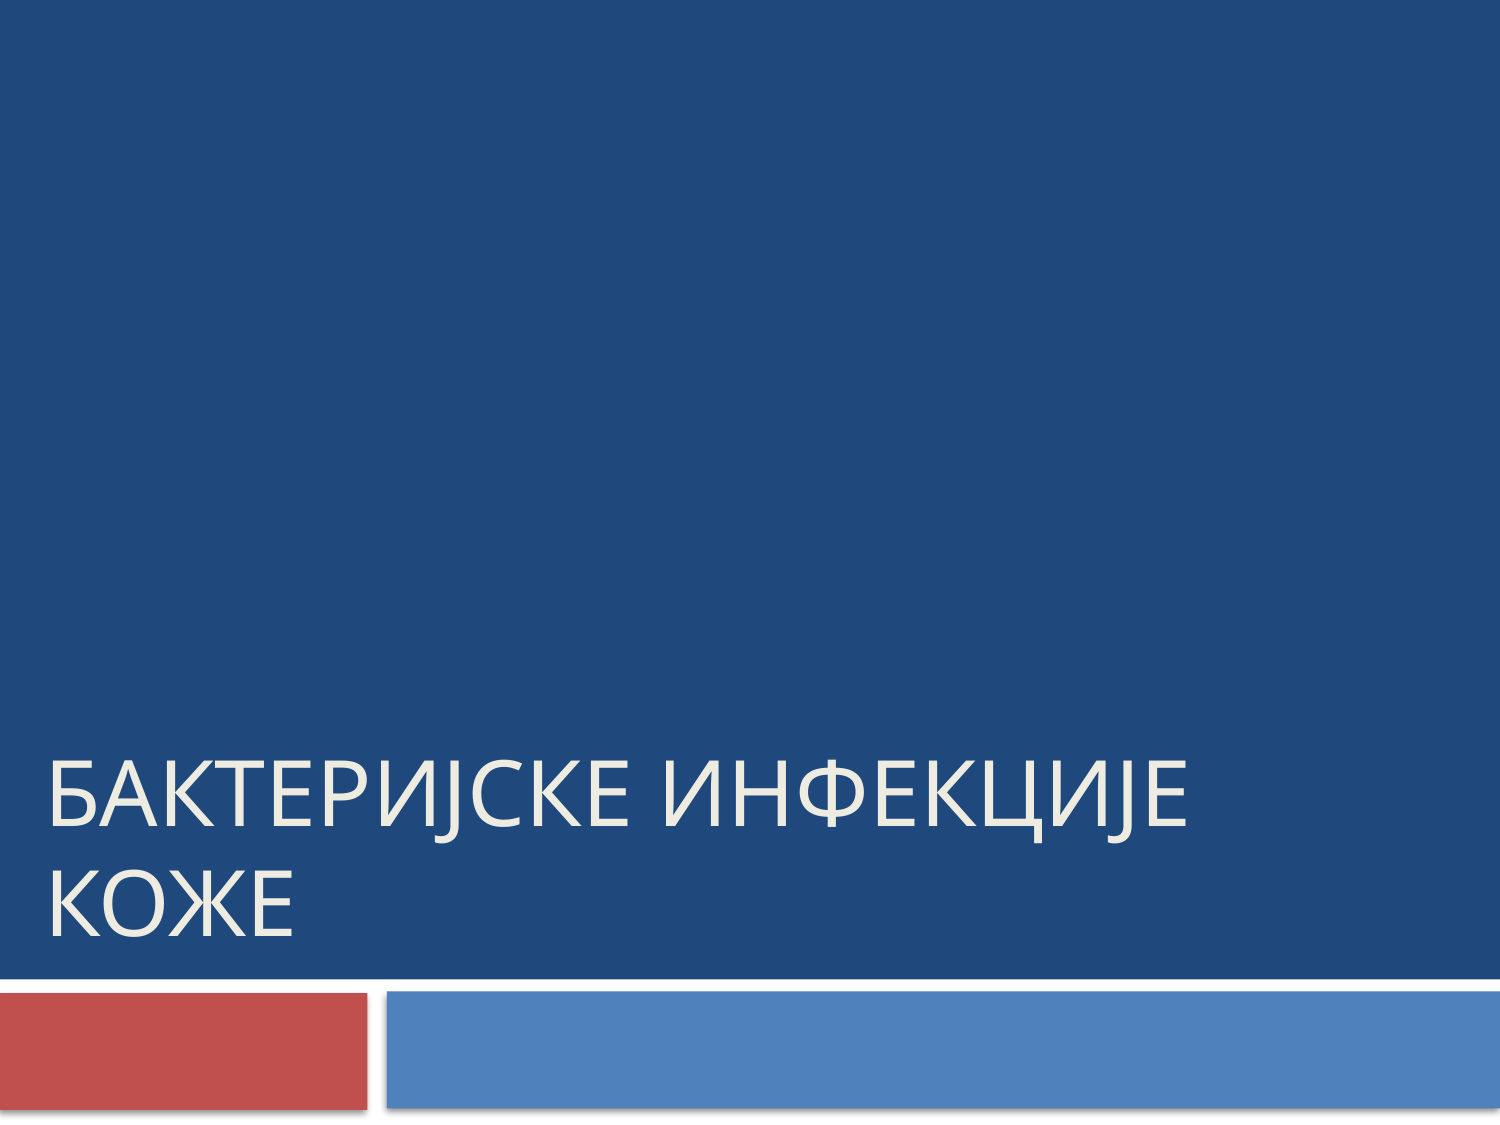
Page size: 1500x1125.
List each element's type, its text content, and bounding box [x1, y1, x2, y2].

title Бактеријске инфекције коже [29, 662, 1450, 963]
